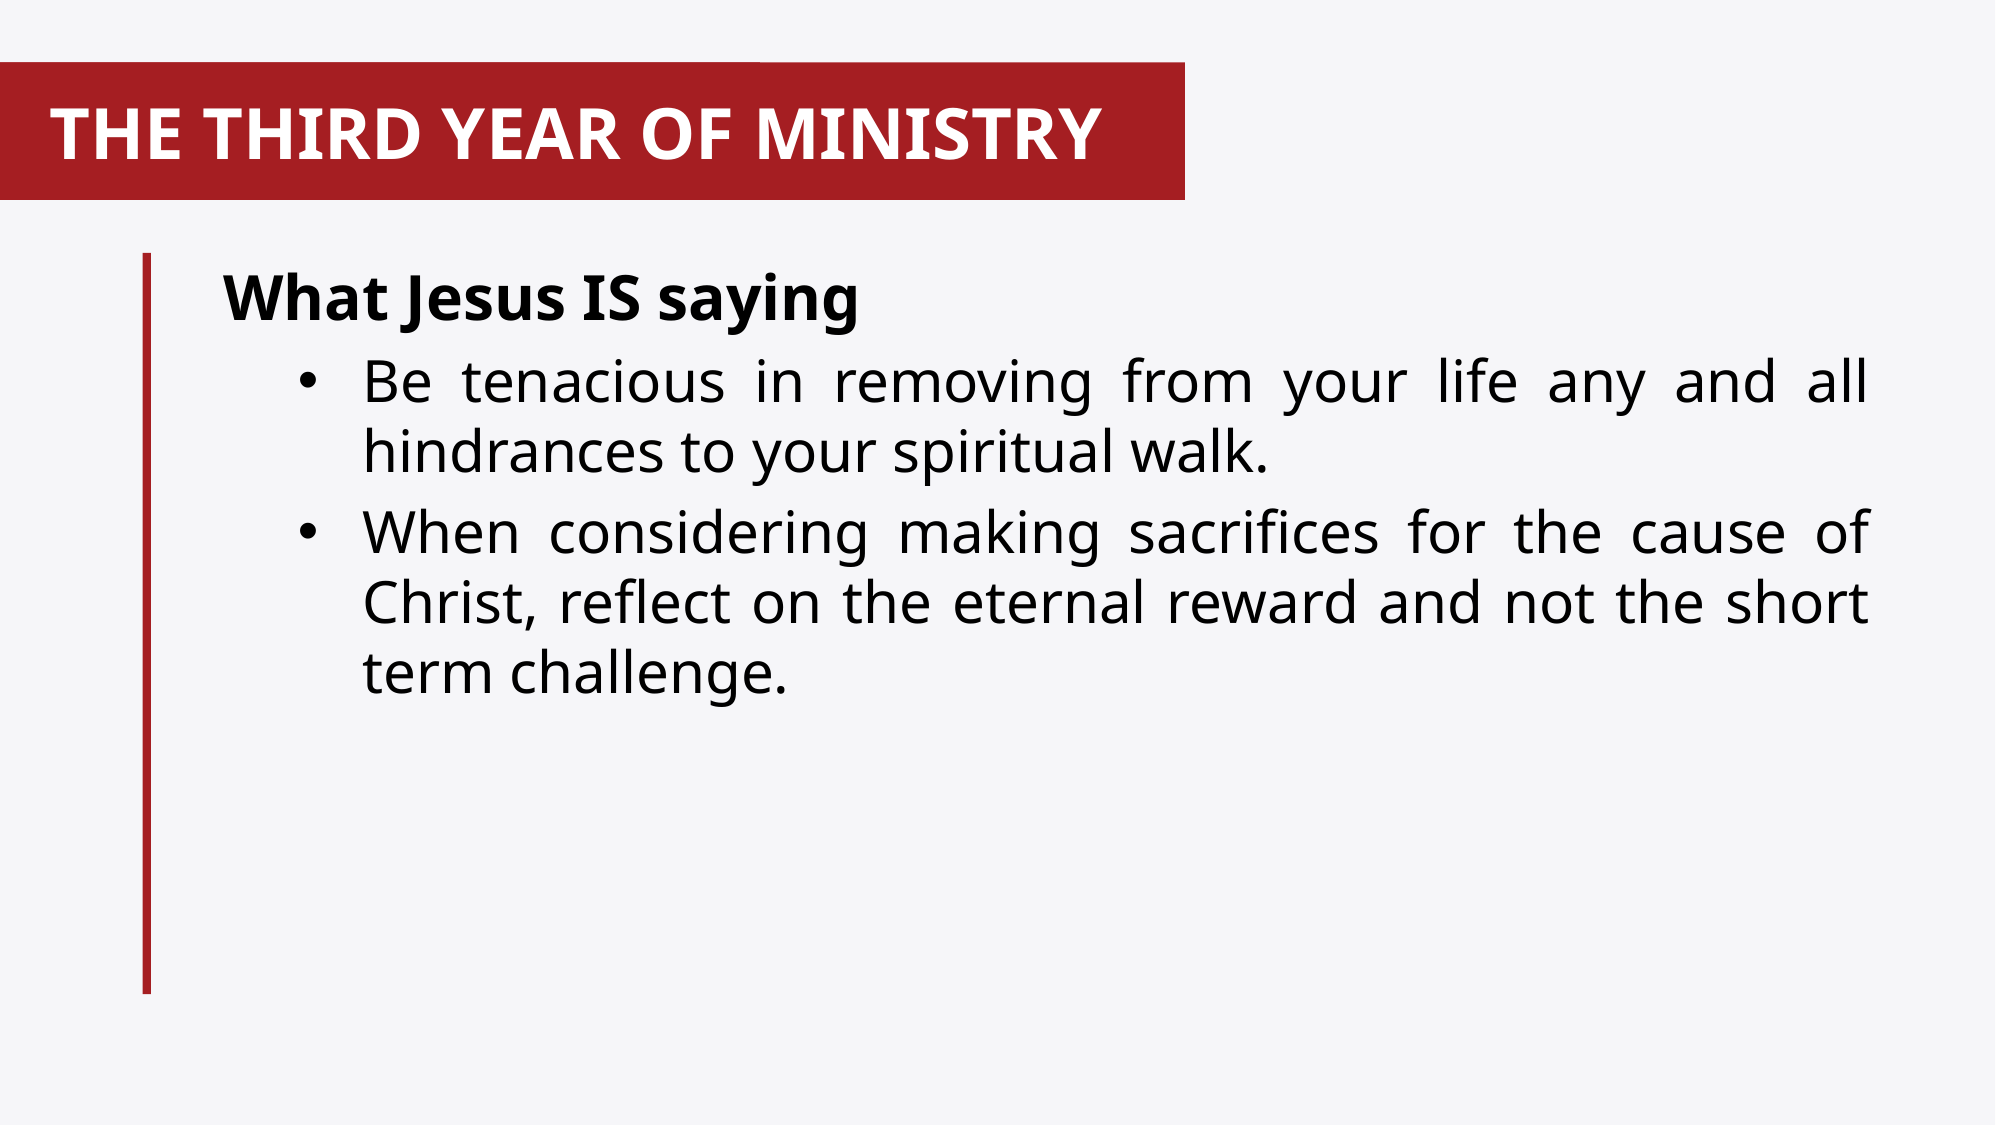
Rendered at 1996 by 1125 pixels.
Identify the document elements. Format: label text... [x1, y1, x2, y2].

text_box THE THIRD YEAR OF MINISTRY [0, 62, 1185, 200]
subtitle What Jesus IS saying Be tenacious in removing from your life any and all hindrances to your spiritual walk. When considering making sacrifices for the cause of Christ, reflect on the eternal reward and not the short term challenge. [197, 249, 1885, 1125]
